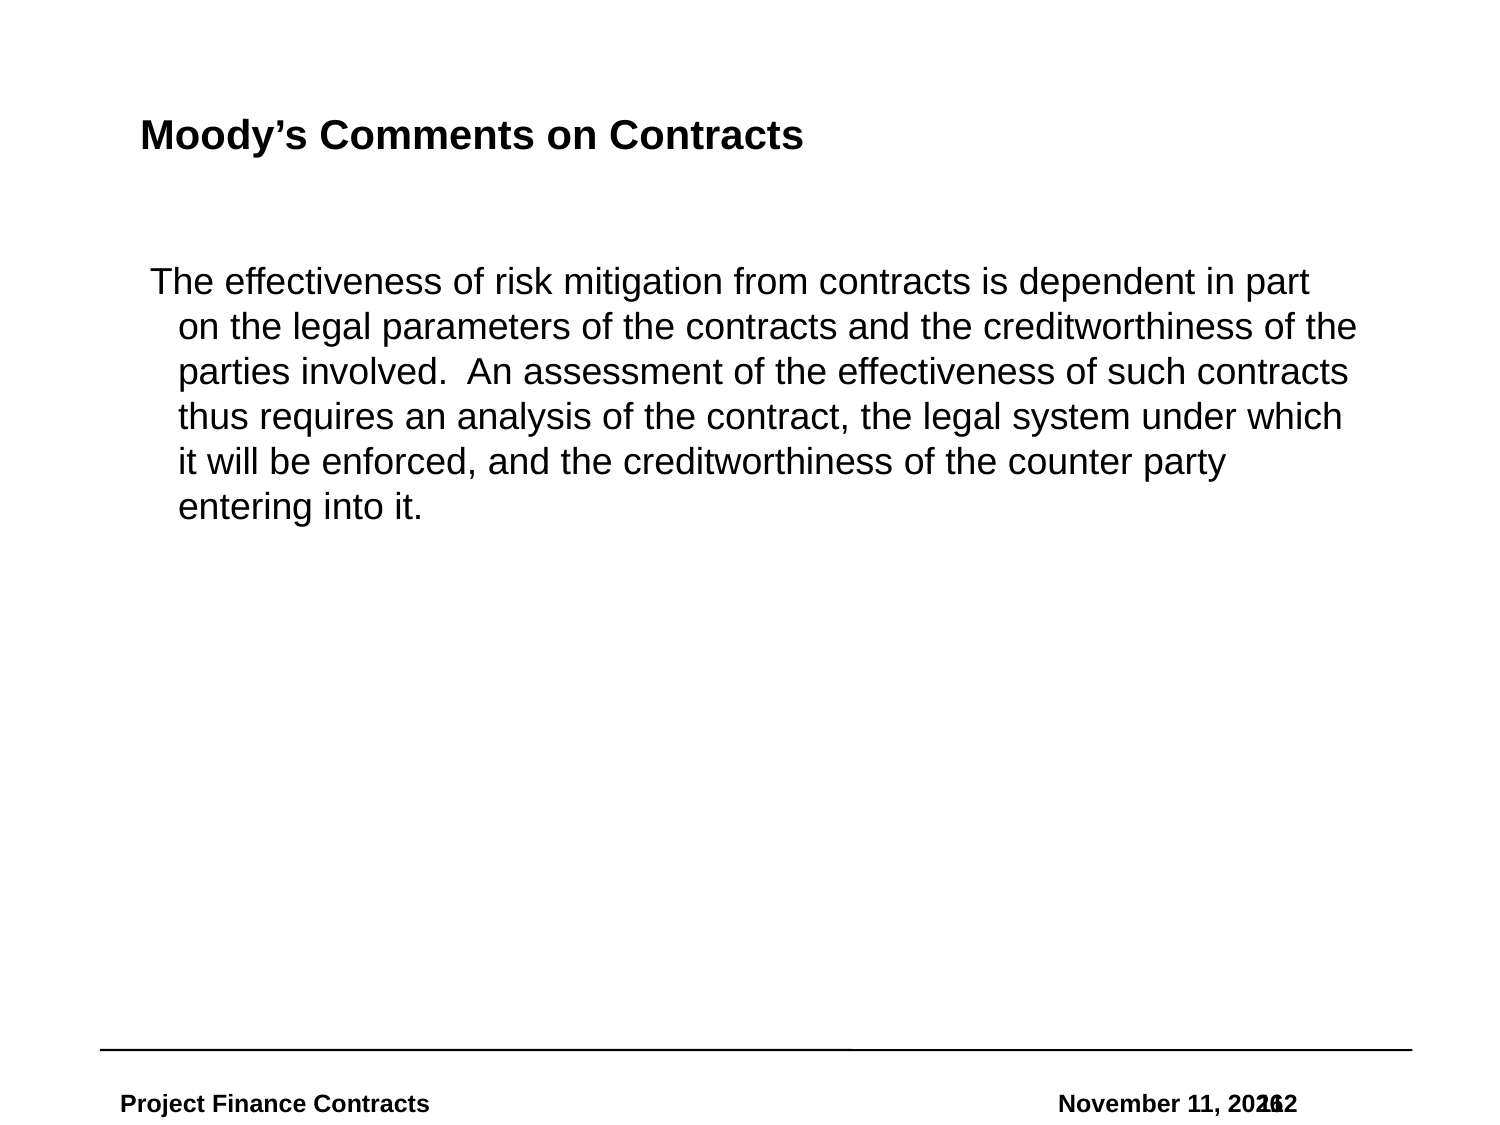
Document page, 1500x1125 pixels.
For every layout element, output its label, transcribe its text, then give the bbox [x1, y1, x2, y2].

list The effectiveness of risk mitigation from contracts is dependent in part on the legal parameters of the contracts and the creditworthiness of the parties involved. An assessment of the effectiveness of such contracts thus requires an analysis of the contract, the legal system under which it will be enforced, and the creditworthiness of the counter party entering into it. [124, 249, 1376, 1001]
title Moody’s Comments on Contracts [124, 99, 1288, 226]
